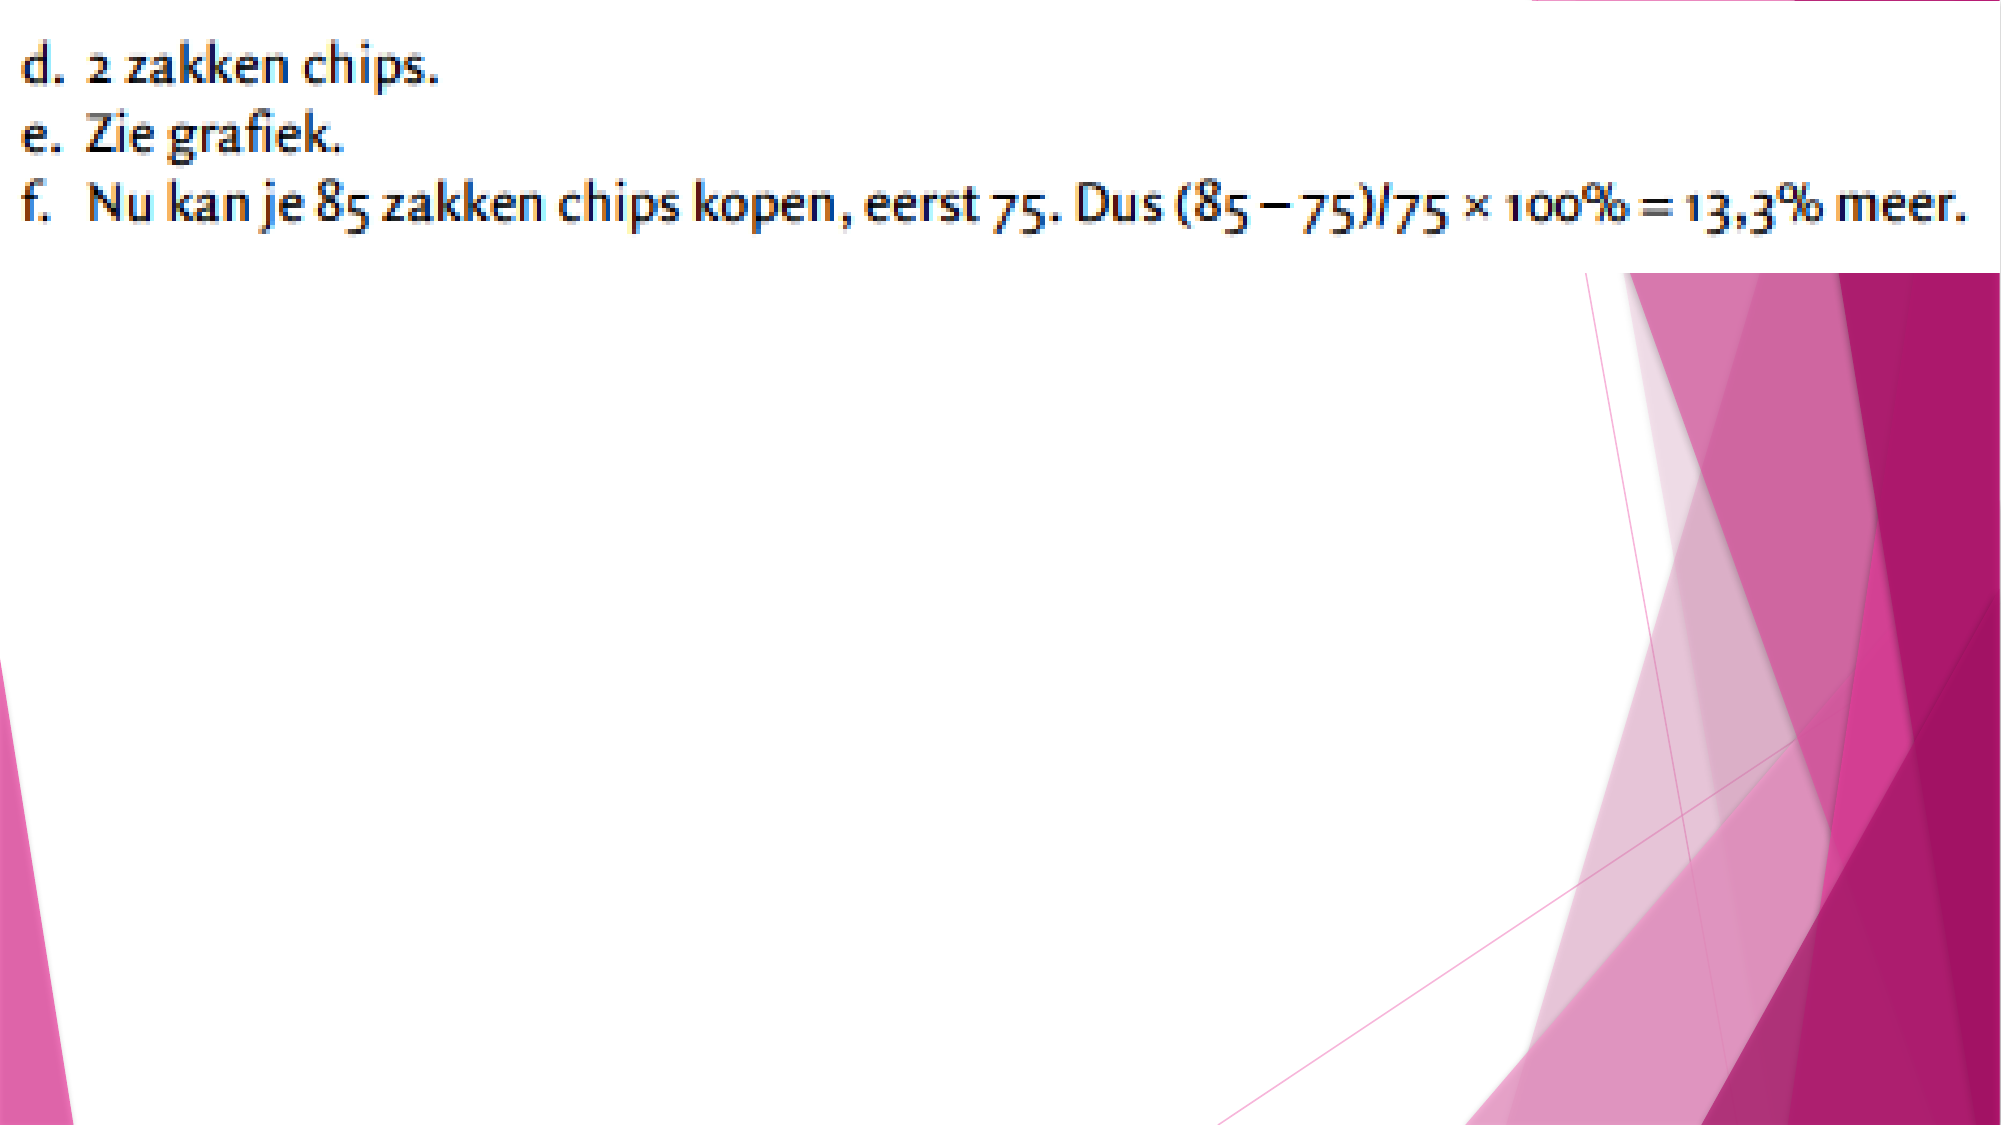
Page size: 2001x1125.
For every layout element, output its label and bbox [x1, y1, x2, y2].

picture [0, 0, 2000, 273]
